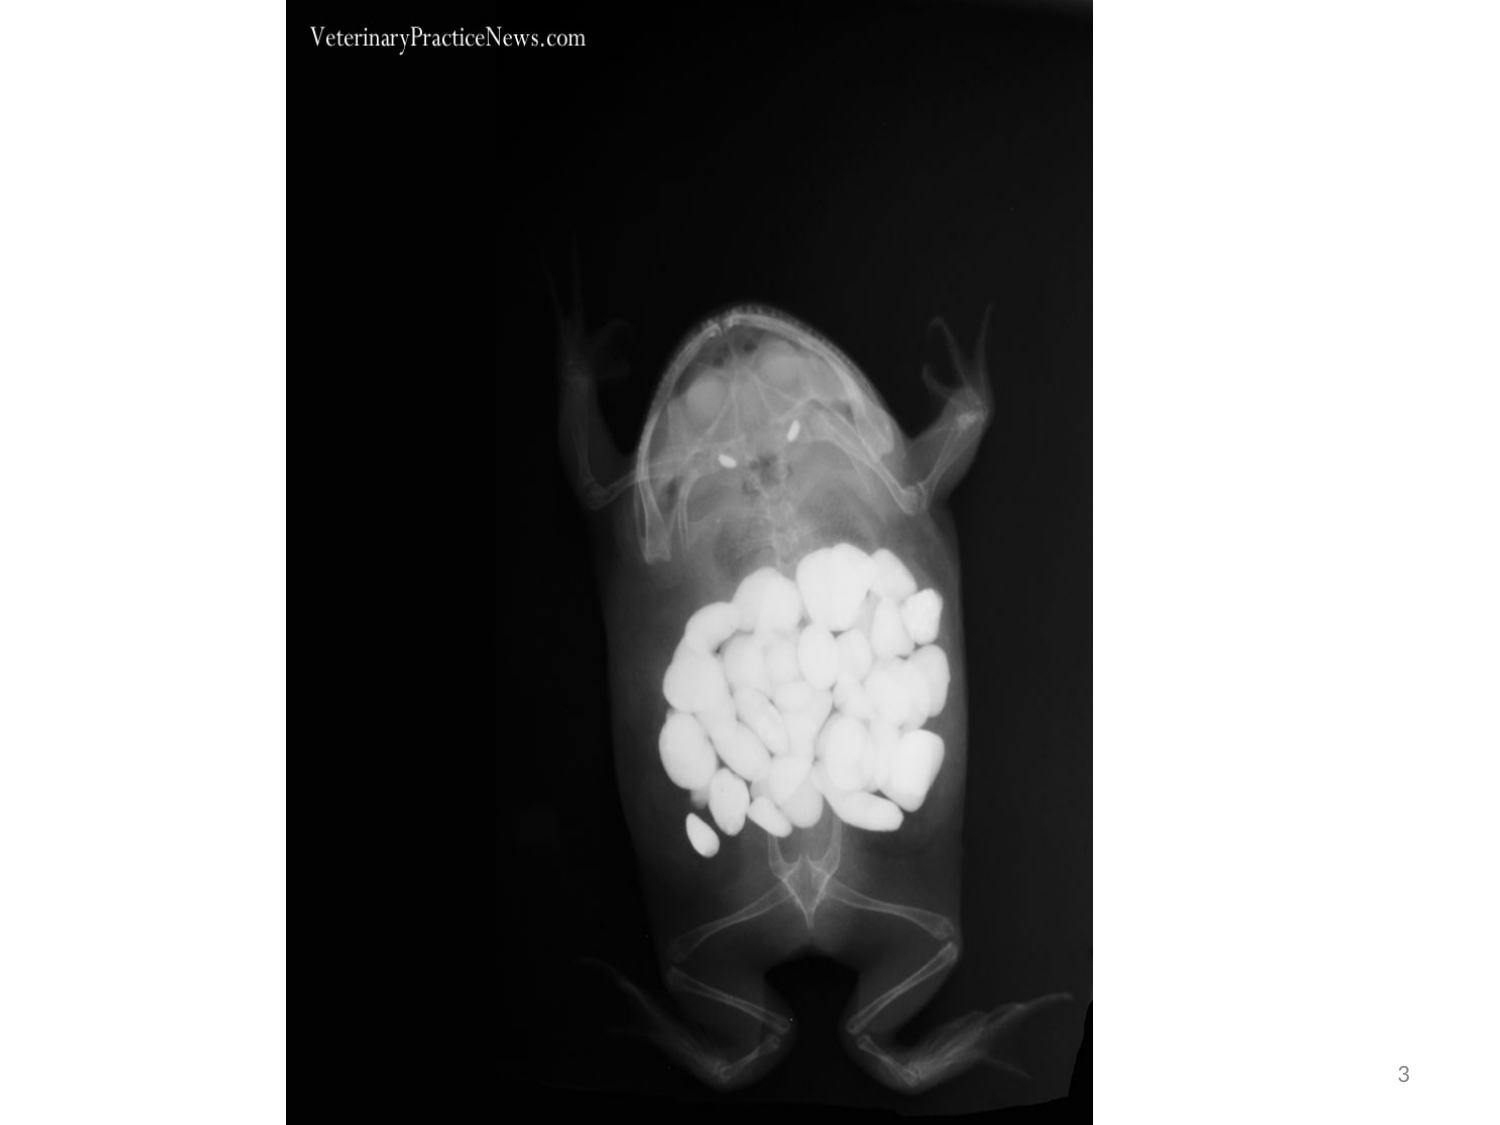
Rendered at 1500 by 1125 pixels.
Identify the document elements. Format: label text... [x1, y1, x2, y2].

slide_number 3 [1097, 1042, 1425, 1103]
picture [286, 0, 1093, 1125]
